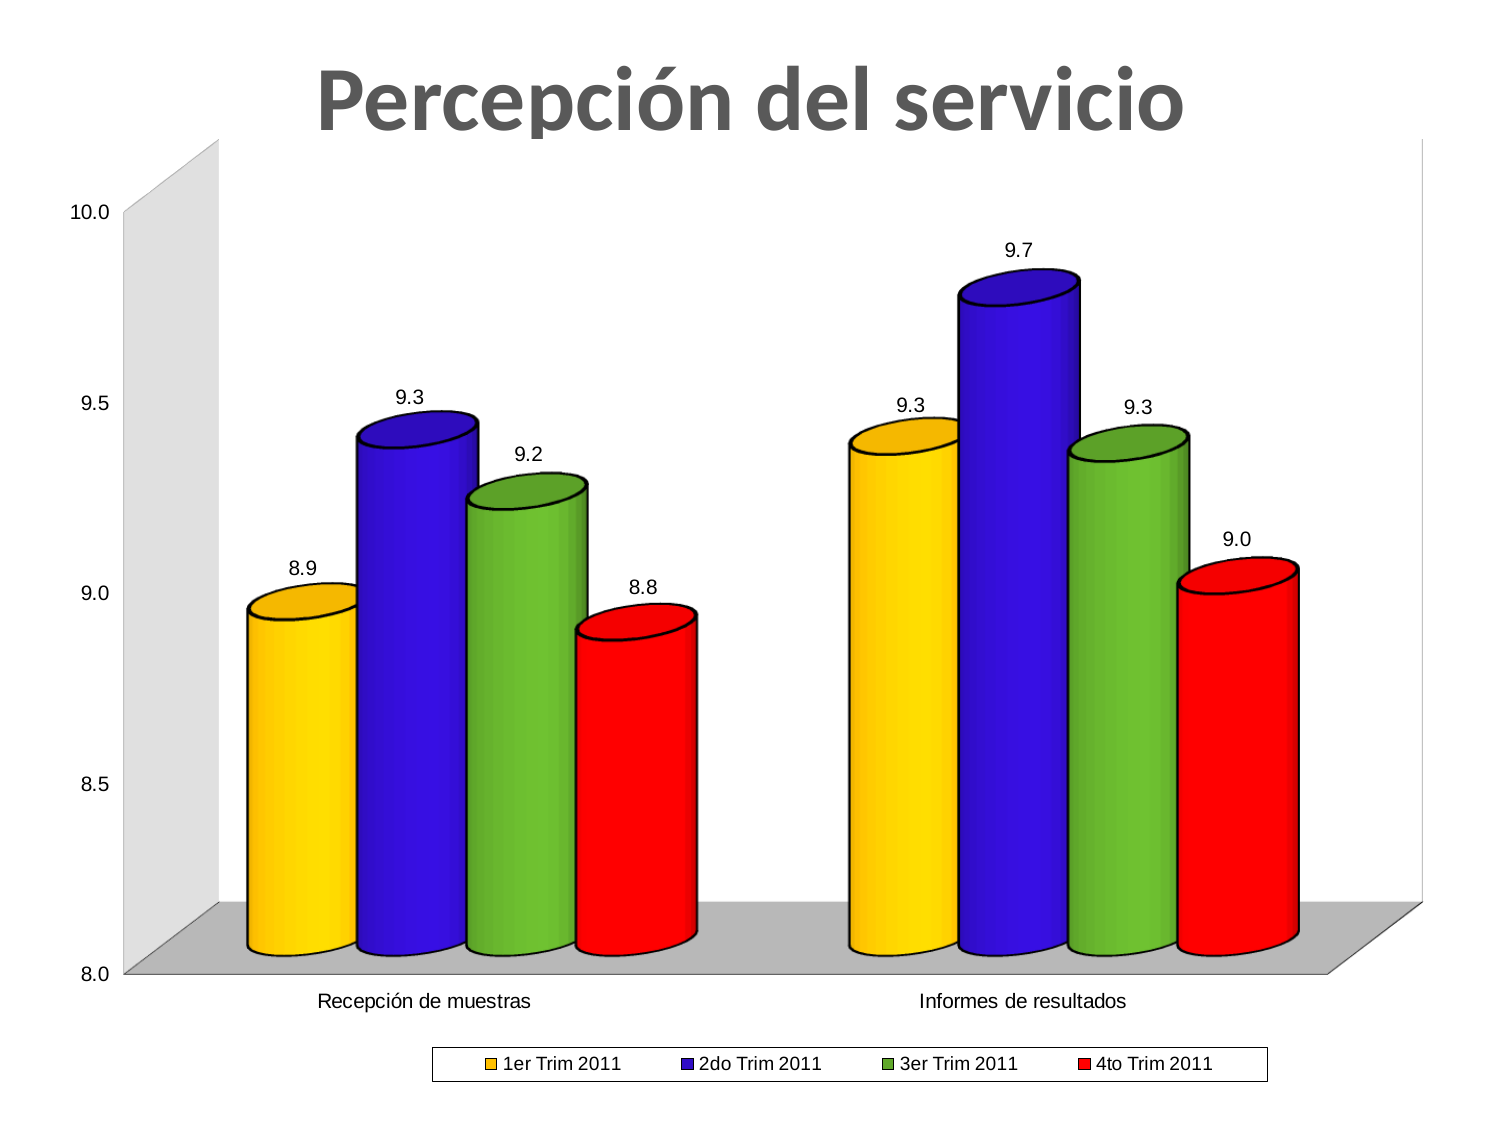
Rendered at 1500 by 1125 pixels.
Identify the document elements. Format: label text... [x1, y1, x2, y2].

title Percepción del servicio [76, 0, 1427, 124]
chart [41, 125, 1450, 1084]
